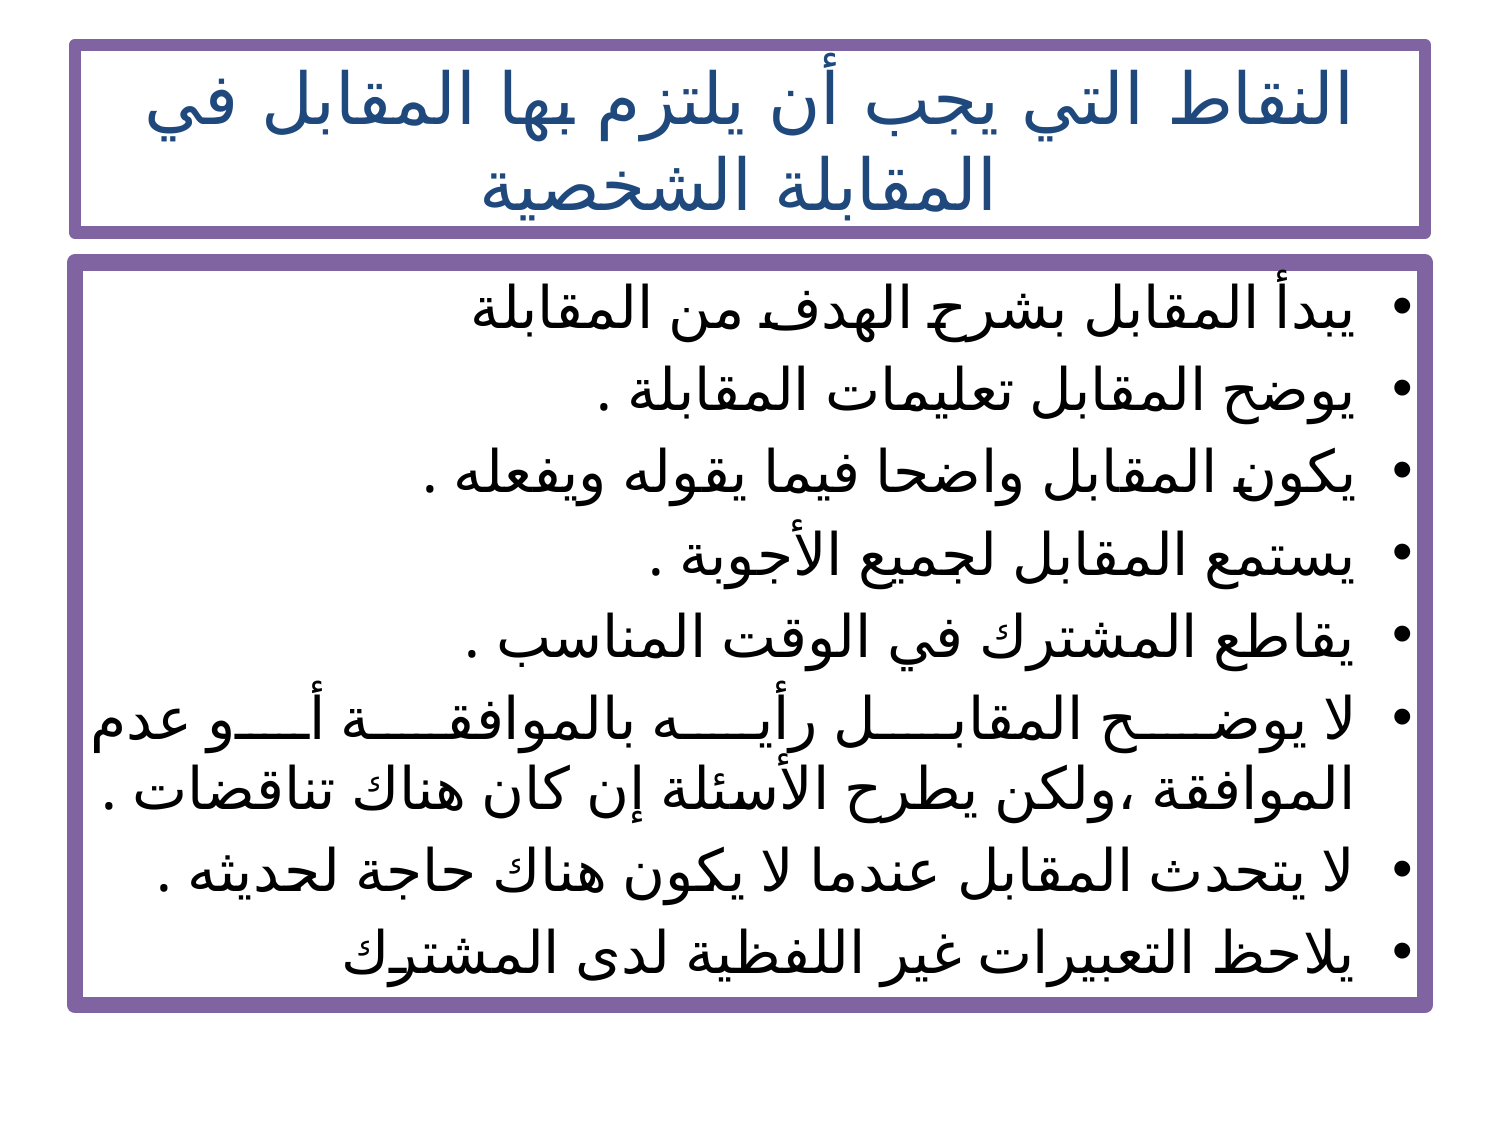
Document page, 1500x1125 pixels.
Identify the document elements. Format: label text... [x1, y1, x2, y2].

list يبدأ المقابل بشرح الهدف من المقابلة يوضح المقابل تعليمات المقابلة . يكون المقابل واضحا فيما يقوله ويفعله . يستمع المقابل لجميع الأجوبة . يقاطع المشترك في الوقت المناسب . لا يوضح المقابل رأيه بالموافقة أو عدم الموافقة ،ولكن يطرح الأسئلة إن كان هناك تناقضات . لا يتحدث المقابل عندما لا يكون هناك حاجة لحديثه . يلاحظ التعبيرات غير اللفظية لدى المشترك [75, 262, 1425, 1005]
title النقاط التي يجب أن يلتزم بها المقابل في المقابلة الشخصية [75, 45, 1425, 233]
